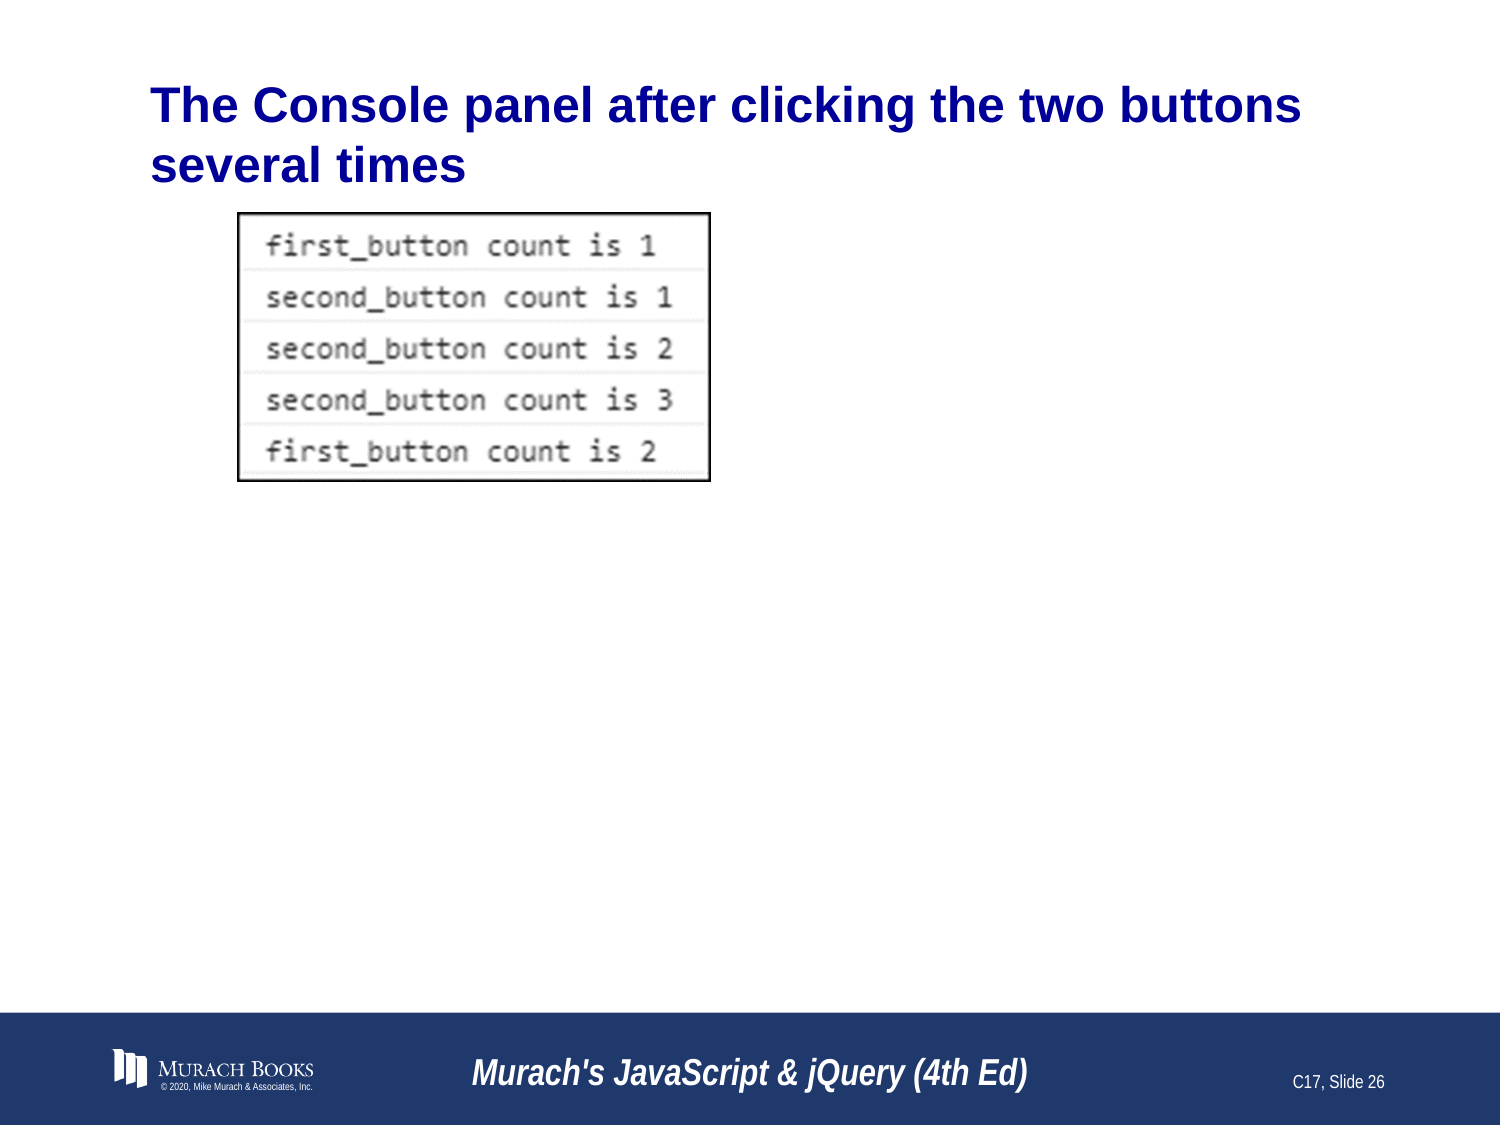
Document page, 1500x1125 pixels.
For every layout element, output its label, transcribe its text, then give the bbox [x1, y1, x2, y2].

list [237, 212, 711, 482]
footer © 2020, Mike Murach & Associates, Inc. [12, 1025, 463, 1100]
slide_number C17, Slide 26 [1087, 1025, 1400, 1100]
slide_number Murach's JavaScript & jQuery (4th Ed) [463, 1025, 1050, 1100]
title The Console panel after clicking the two buttons several times [150, 72, 1350, 194]
